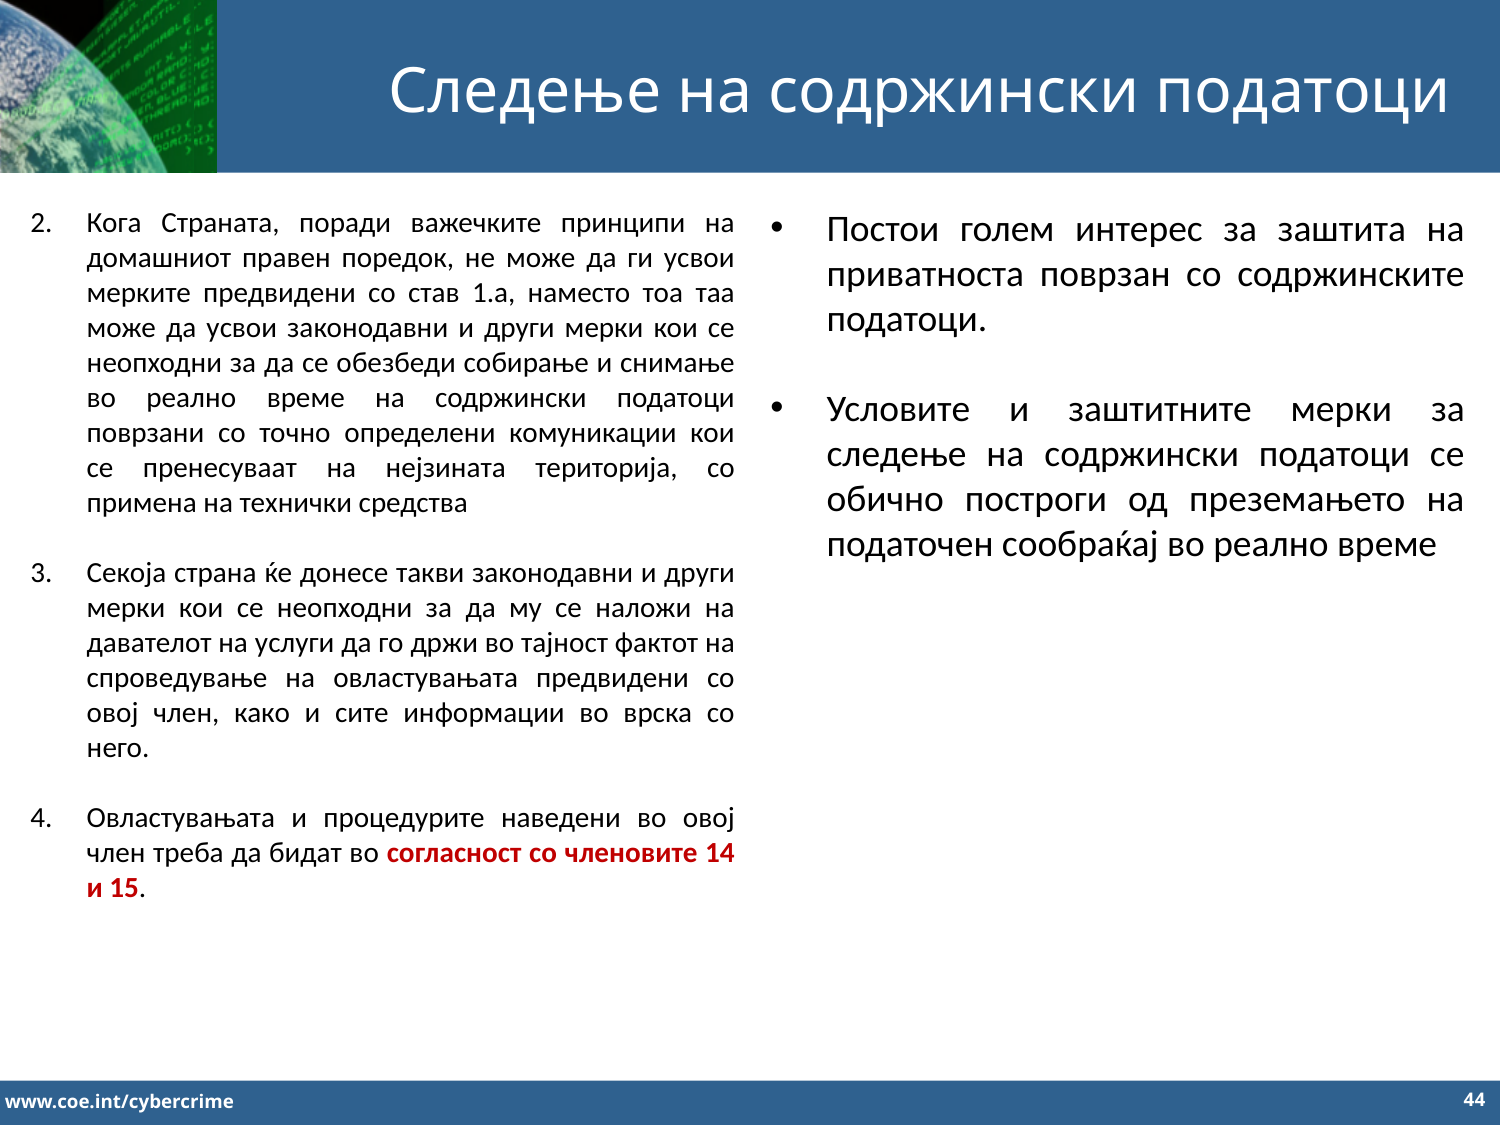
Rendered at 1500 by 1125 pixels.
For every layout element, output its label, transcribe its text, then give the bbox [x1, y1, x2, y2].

text_box Следење на содржински податоци [230, 42, 1483, 133]
picture [0, 0, 217, 173]
text_box Кога Страната, поради важечките принципи на домашниот правен поредок, не може да ги усвои мерките предвидени со став 1.а, наместо тоа таа може да усвои законодавни и други мерки кои се неопходни за да се обезбеди собирање и снимање во реално време на содржински податоци поврзани со точно определени комуникации кои се пренесуваат на нејзината територија, со примена на технички средства Секоја страна ќе донесе такви законодавни и други мерки кои се неопходни за да му се наложи на давателот на услуги да го држи во тајност фактот на спроведување на овластувањата предвидени со овој член, како и сите информации во врска со него. Овластувањата и процедурите наведени во овој член треба да бидат во согласност со членовите 14 и 15. [15, 196, 750, 911]
text_box Постои голем интерес за заштита на приватноста поврзан со содржинските податоци. Условите и заштитните мерки за следење на содржински податоци се обично построги од преземањето на податочен сообраќај во реално време [755, 196, 1480, 571]
